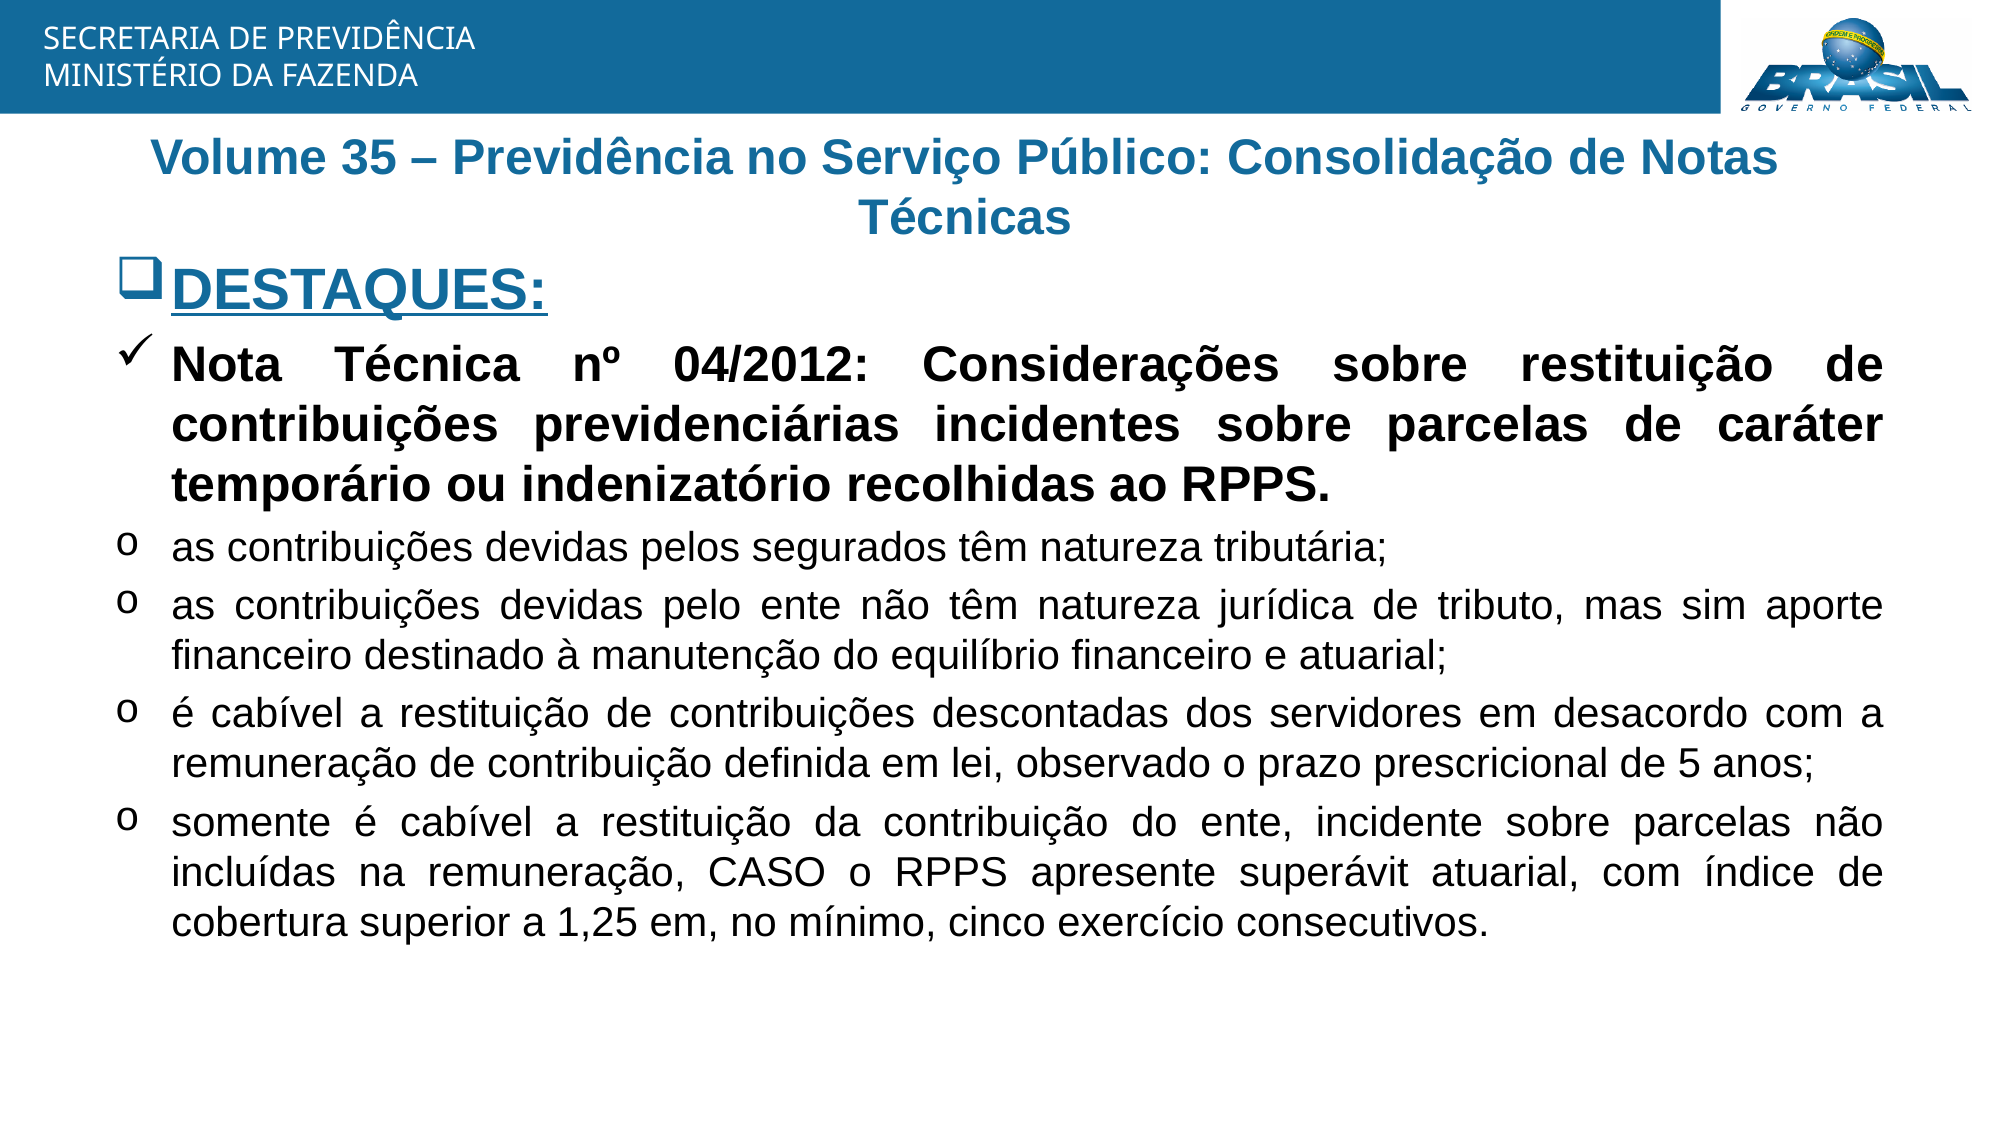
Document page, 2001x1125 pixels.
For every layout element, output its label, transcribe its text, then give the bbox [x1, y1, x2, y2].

picture [1741, 18, 1972, 111]
title Volume 35 – Previdência no Serviço Público: Consolidação de Notas Técnicas [31, 125, 1901, 244]
list DESTAQUES: Nota Técnica nº 04/2012: Considerações sobre restituição de contribuições previdenciárias incidentes sobre parcelas de caráter temporário ou indenizatório recolhidas ao RPPS. as contribuições devidas pelos segurados têm natureza tributária; as contribuições devidas pelo ente não têm natureza jurídica de tributo, mas sim aporte financeiro destinado à manutenção do equilíbrio financeiro e atuarial; é cabível a restituição de contribuições descontadas dos servidores em desacordo com a remuneração de contribuição definida em lei, observado o prazo prescricional de 5 anos; somente é cabível a restituição da contribuição do ente, incidente sobre parcelas não incluídas na remuneração, CASO o RPPS apresente superávit atuarial, com índice de cobertura superior a 1,25 em, no mínimo, cinco exercício consecutivos. [99, 243, 1901, 1036]
